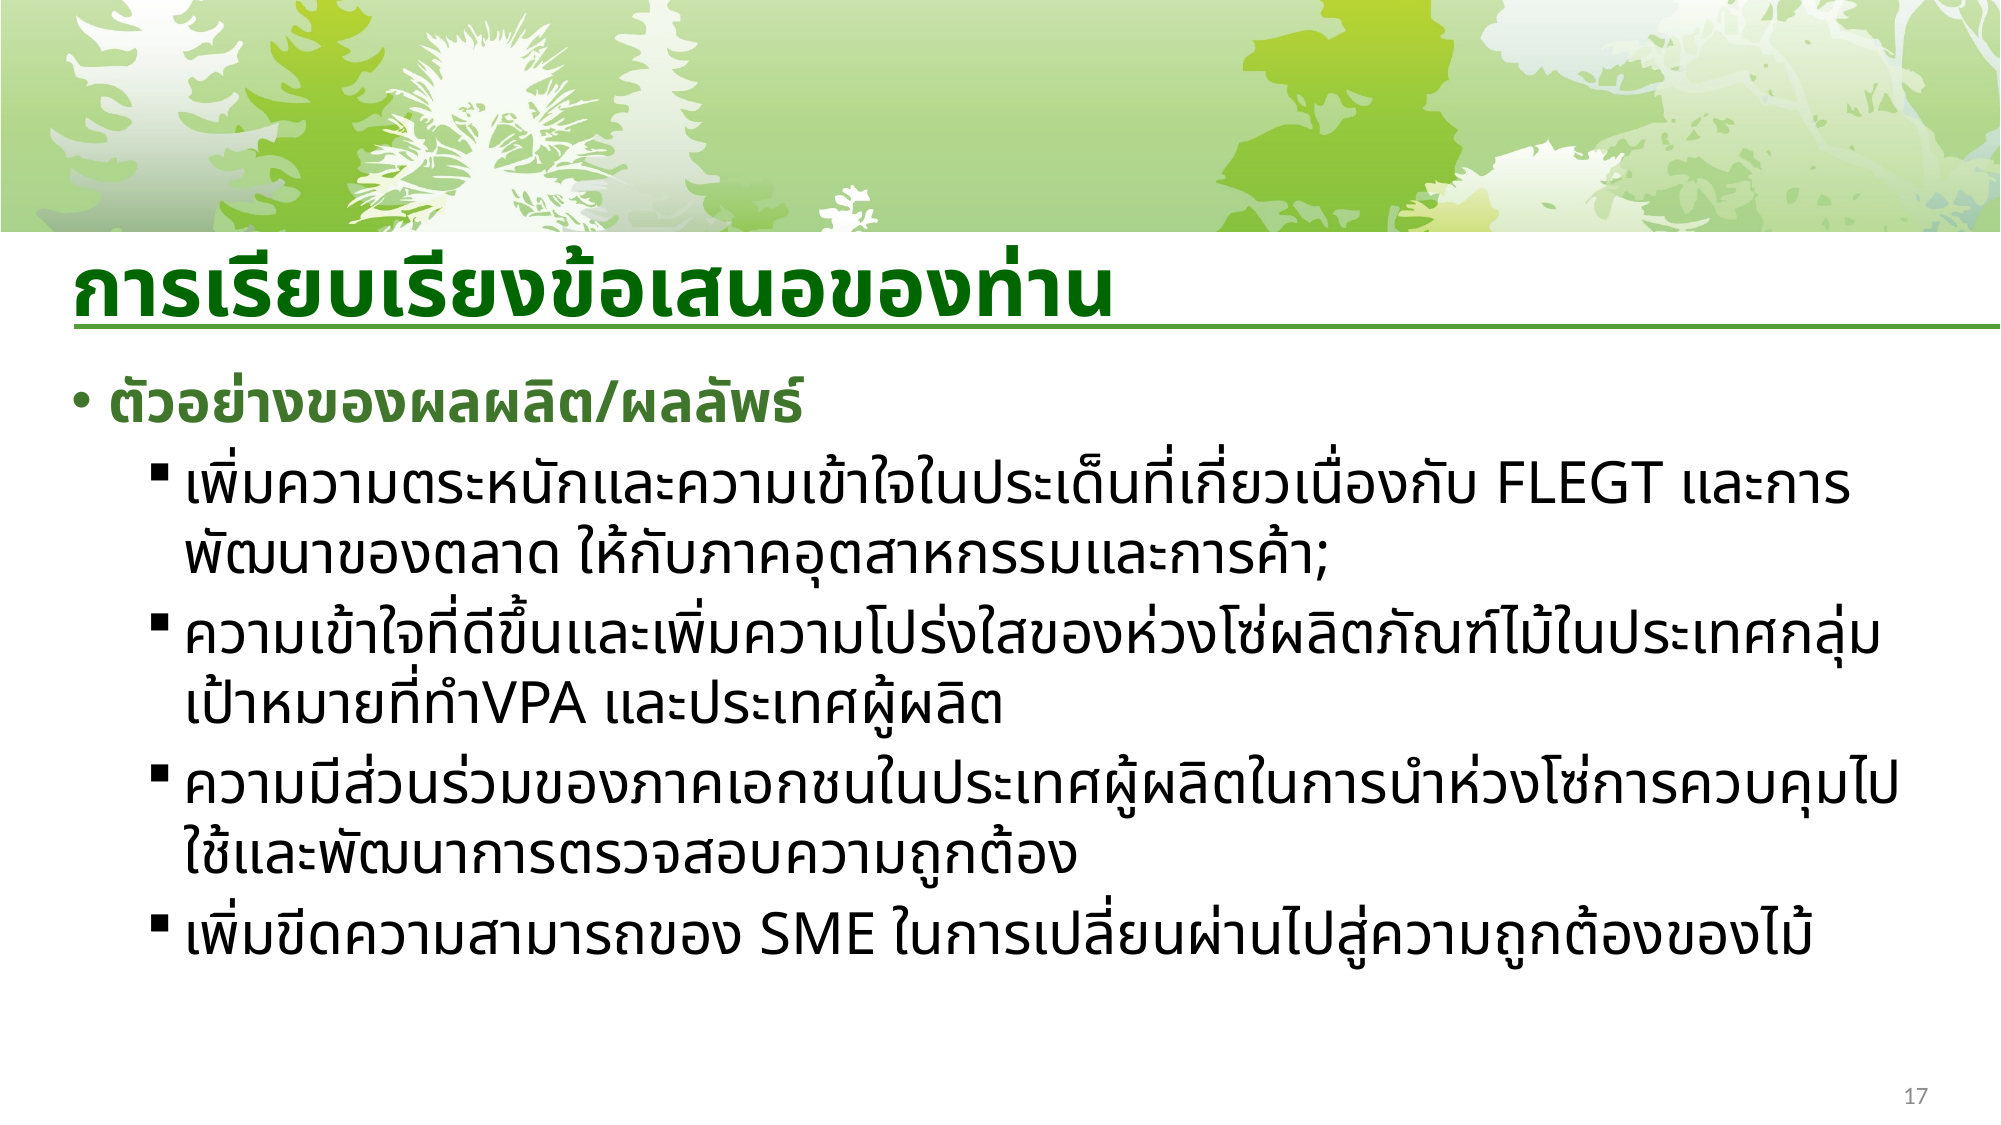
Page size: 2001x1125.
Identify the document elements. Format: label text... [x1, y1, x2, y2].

slide_number 17 [1493, 1065, 1944, 1125]
title การเรียบเรียงข้อเสนอของท่าน [56, 181, 1782, 356]
picture [0, 0, 2000, 232]
list ตัวอย่างของผลผลิต/ผลลัพธ์ เพิ่มความตระหนักและความเข้าใจในประเด็นที่เกี่ยวเนื่องกับ FLEGT และการพัฒนาของตลาด ให้กับภาคอุตสาหกรรมและการค้า; ความเข้าใจที่ดีขึ้นและเพิ่มความโปร่งใสของห่วงโซ่ผลิตภัณฑ์ไม้ในประเทศกลุ่มเป้าหมายที่ทำVPA และประเทศผู้ผลิต ความมีส่วนร่วมของภาคเอกชนในประเทศผู้ผลิตในการนำห่วงโซ่การควบคุมไปใช้และพัฒนาการตรวจสอบความถูกต้อง เพิ่มขีดความสามารถของ SME ในการเปลี่ยนผ่านไปสู่ความถูกต้องของไม้ [56, 356, 1944, 1125]
